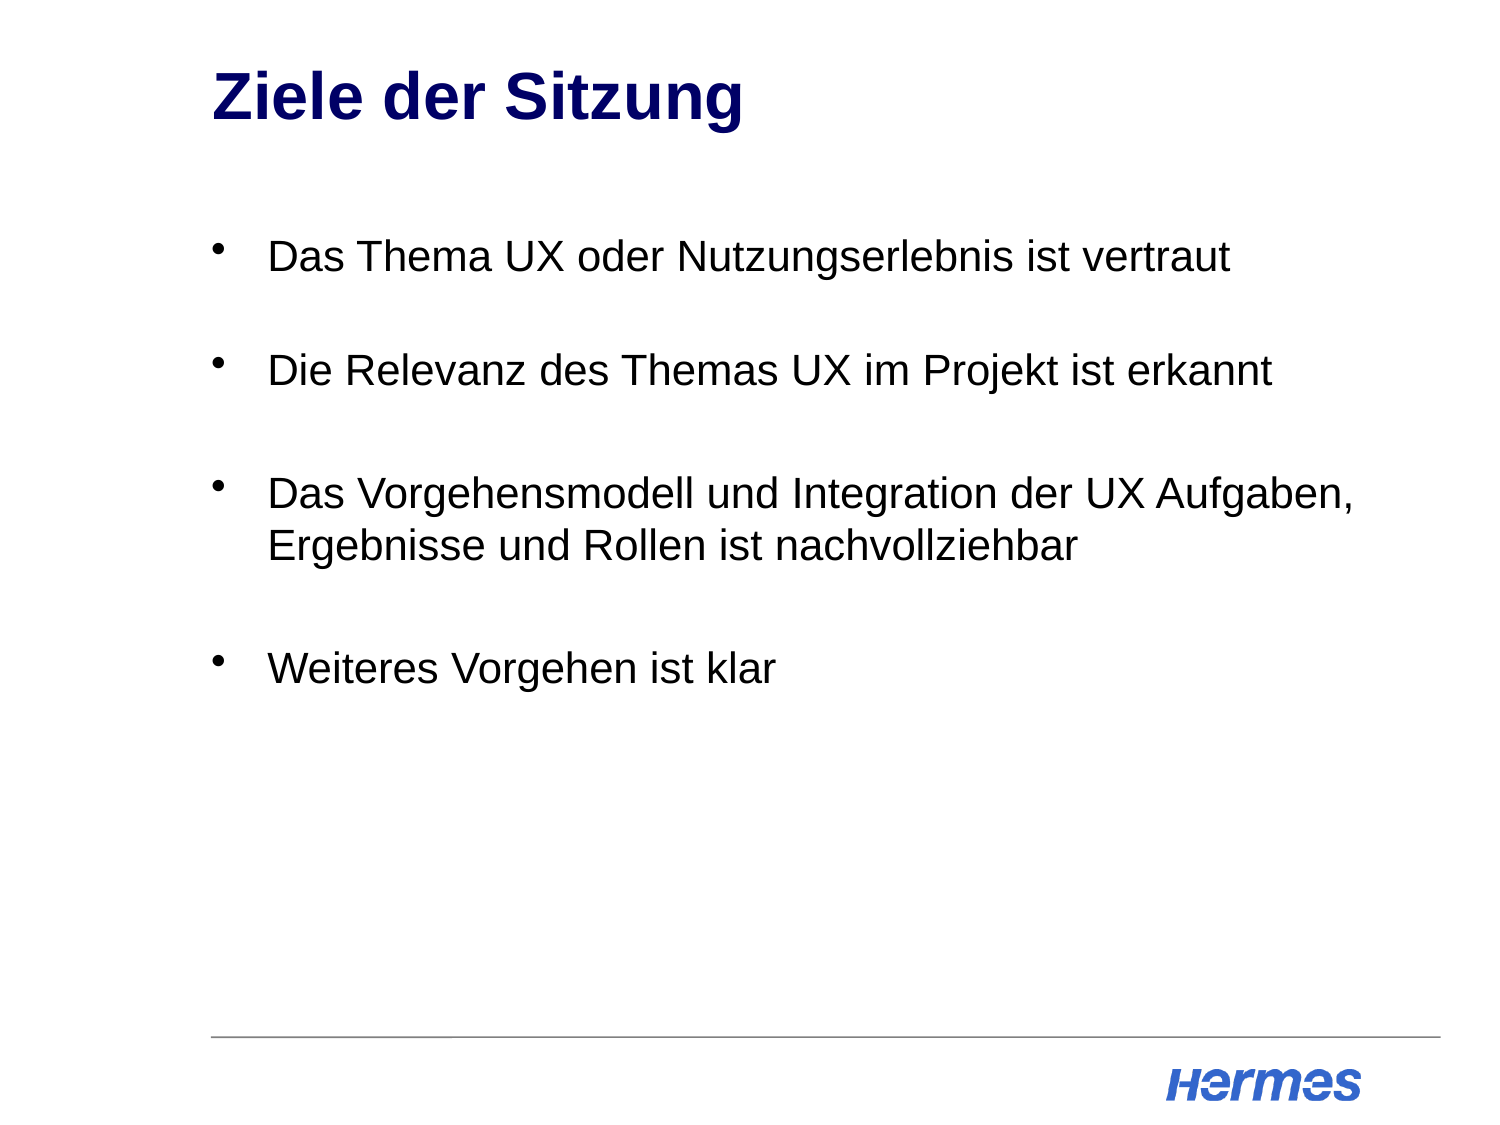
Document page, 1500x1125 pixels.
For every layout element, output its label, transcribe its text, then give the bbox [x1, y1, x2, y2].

picture [1166, 1069, 1361, 1101]
title Ziele der Sitzung [212, 52, 1437, 216]
list Das Thema UX oder Nutzungserlebnis ist vertraut Die Relevanz des Themas UX im Projekt ist erkannt Das Vorgehensmodell und Integration der UX Aufgaben, Ergebnisse und Rollen ist nachvollziehbar Weiteres Vorgehen ist klar [210, 227, 1437, 1013]
